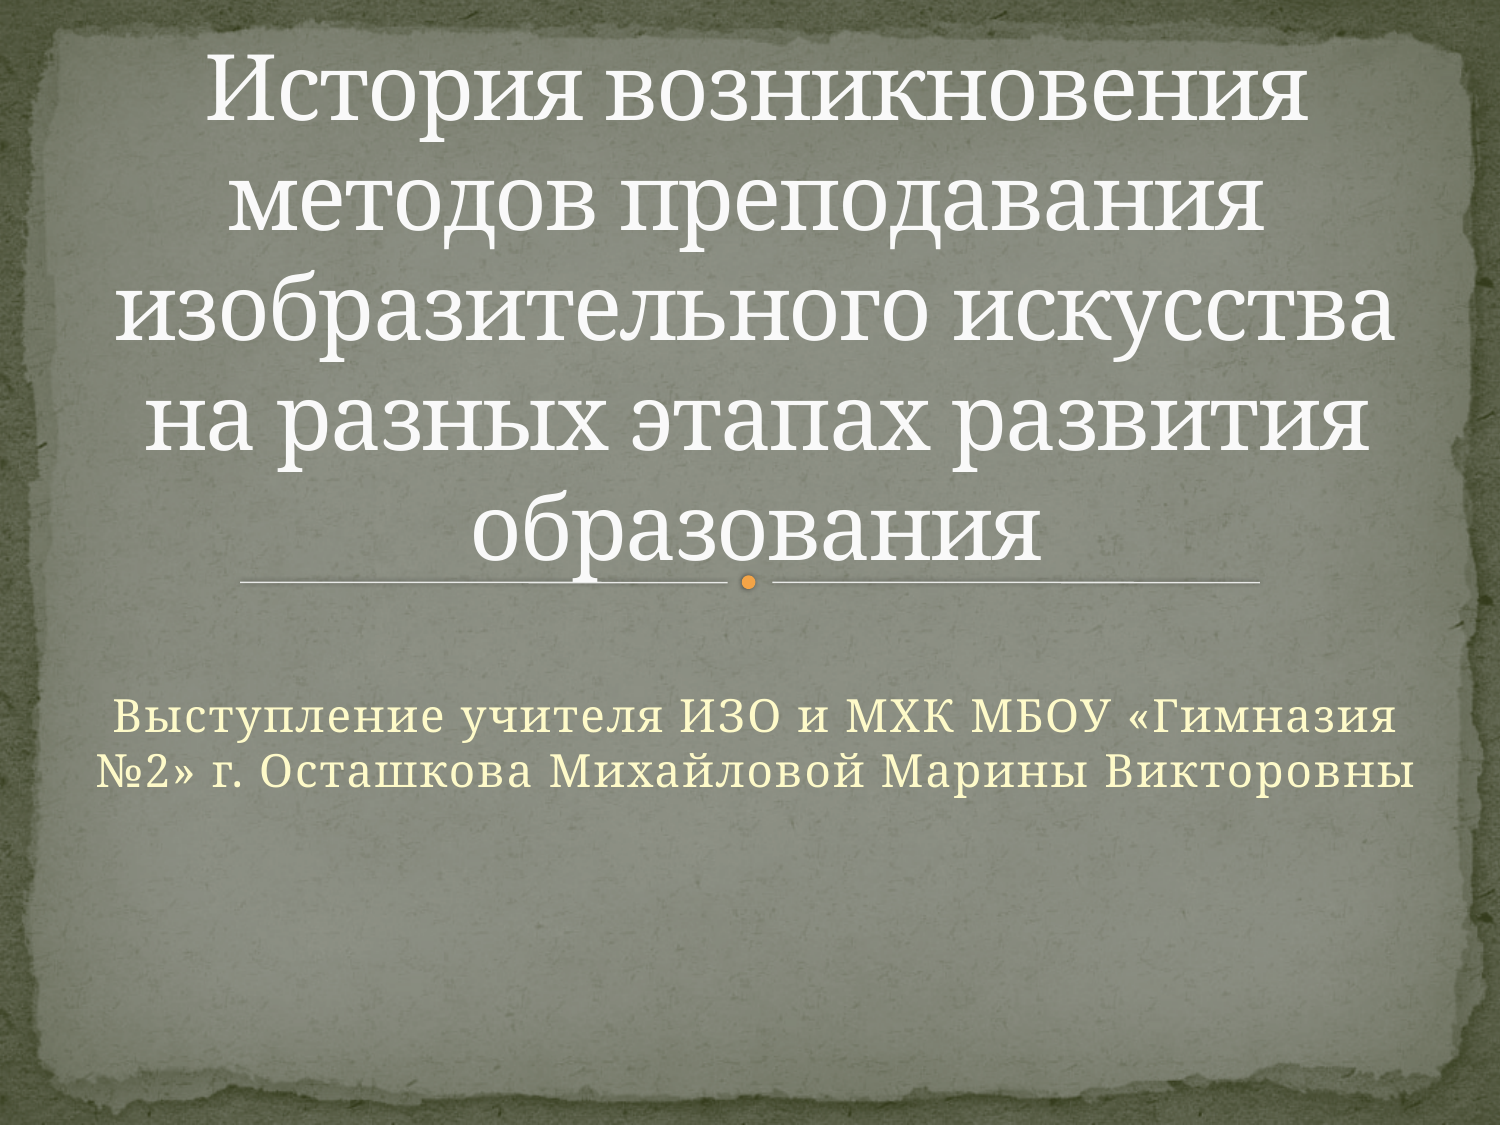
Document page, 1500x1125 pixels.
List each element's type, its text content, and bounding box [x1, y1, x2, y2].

subtitle Выступление учителя ИЗО и МХК МБОУ «Гимназия №2» г. Осташкова Михайловой Марины Викторовны [75, 679, 1438, 844]
title История возникновения методов преподавания изобразительного искусства на разных этапах развития образования [74, 304, 1438, 586]
